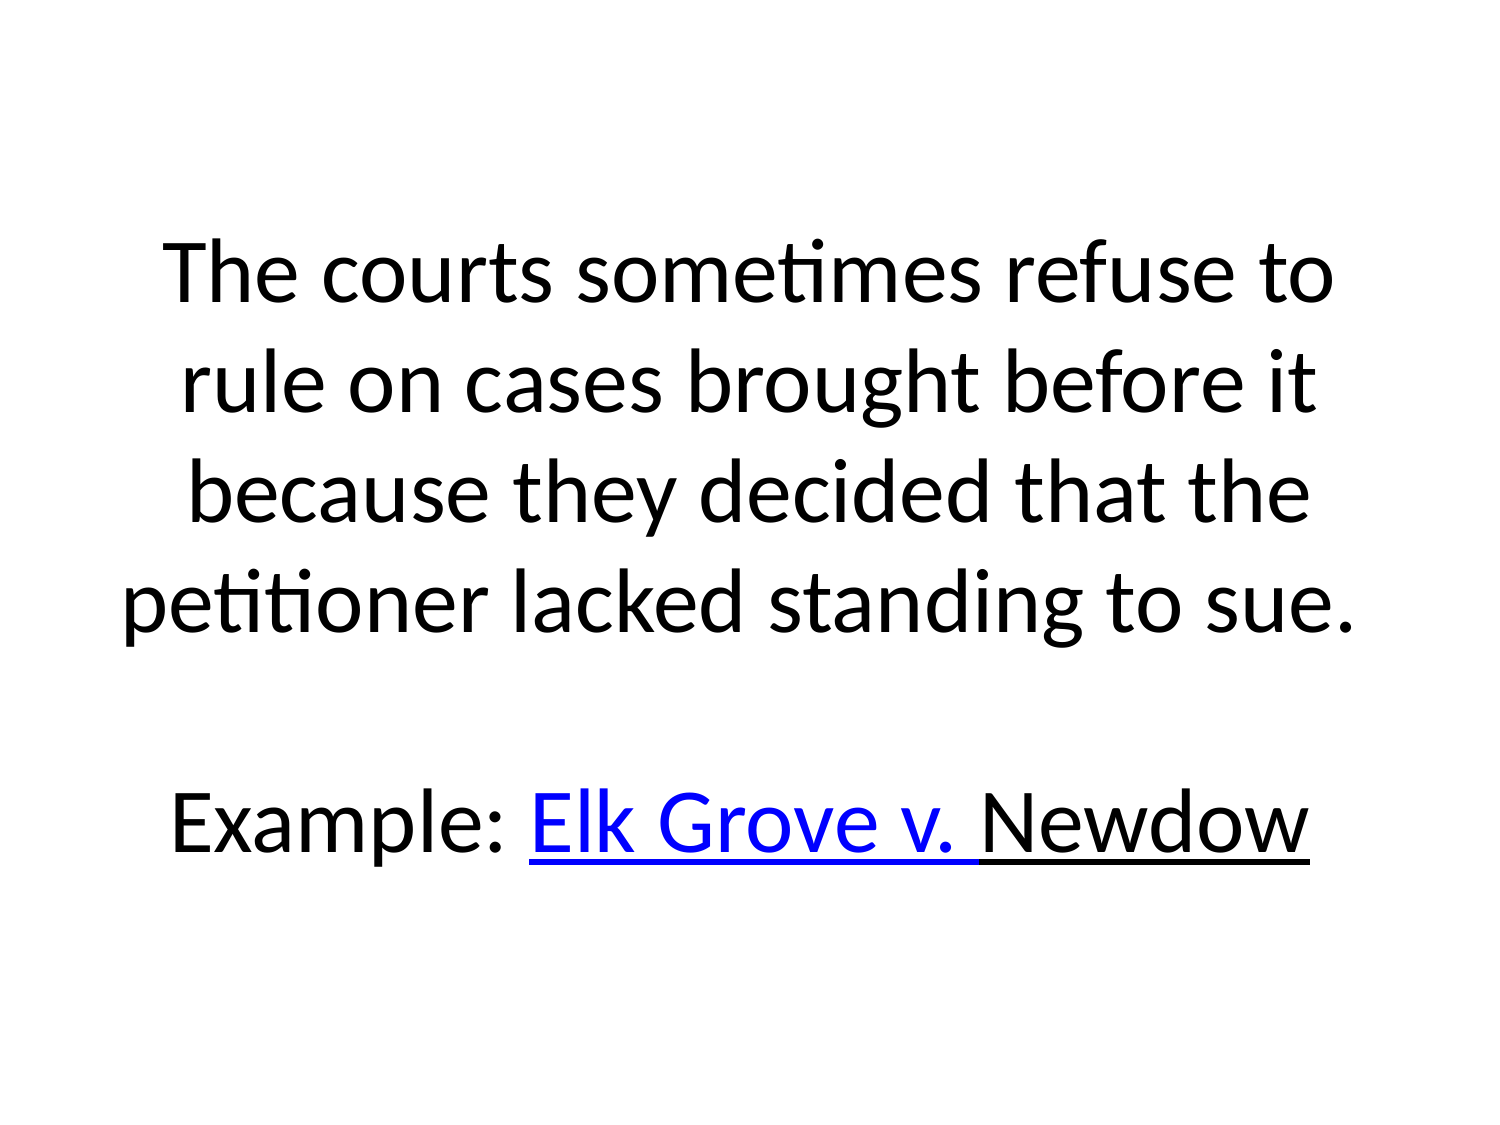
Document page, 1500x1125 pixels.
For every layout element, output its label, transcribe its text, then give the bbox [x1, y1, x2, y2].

title The courts sometimes refuse to rule on cases brought before it because they decided that the petitioner lacked standing to sue. Example: Elk Grove v. Newdow [74, 44, 1426, 1038]
